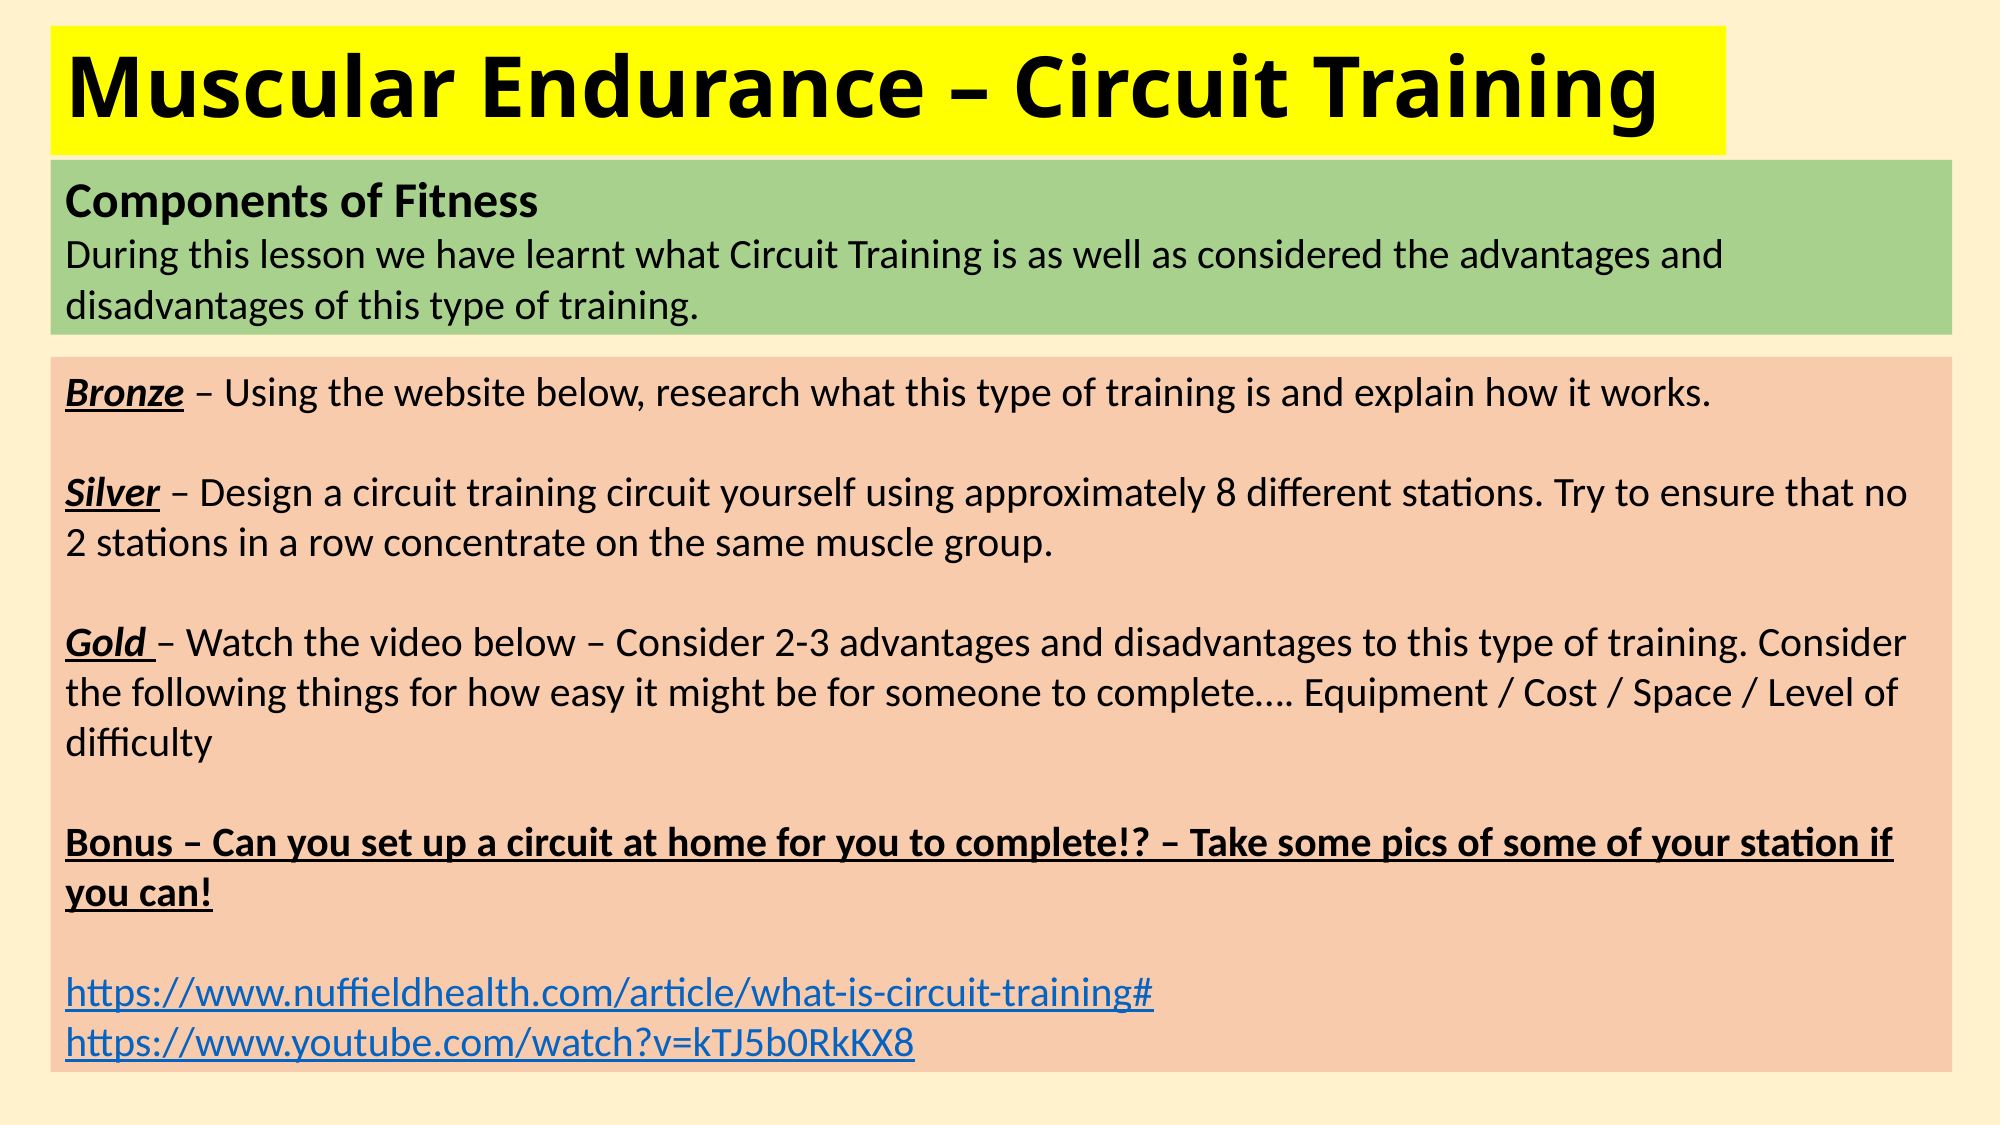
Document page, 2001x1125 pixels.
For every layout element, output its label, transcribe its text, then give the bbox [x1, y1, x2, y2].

title Muscular Endurance – Circuit Training [50, 25, 1727, 156]
text_box Components of Fitness During this lesson we have learnt what Circuit Training is as well as considered the advantages and disadvantages of this type of training. [50, 159, 1953, 335]
text_box Bronze – Using the website below, research what this type of training is and explain how it works. Silver – Design a circuit training circuit yourself using approximately 8 different stations. Try to ensure that no 2 stations in a row concentrate on the same muscle group. Gold – Watch the video below – Consider 2-3 advantages and disadvantages to this type of training. Consider the following things for how easy it might be for someone to complete…. Equipment / Cost / Space / Level of difficulty Bonus – Can you set up a circuit at home for you to complete!? – Take some pics of some of your station if you can! https://www.nuffieldhealth.com/article/what-is-circuit-training# https://www.youtube.com/watch?v=kTJ5b0RkKX8 [50, 356, 1953, 1072]
